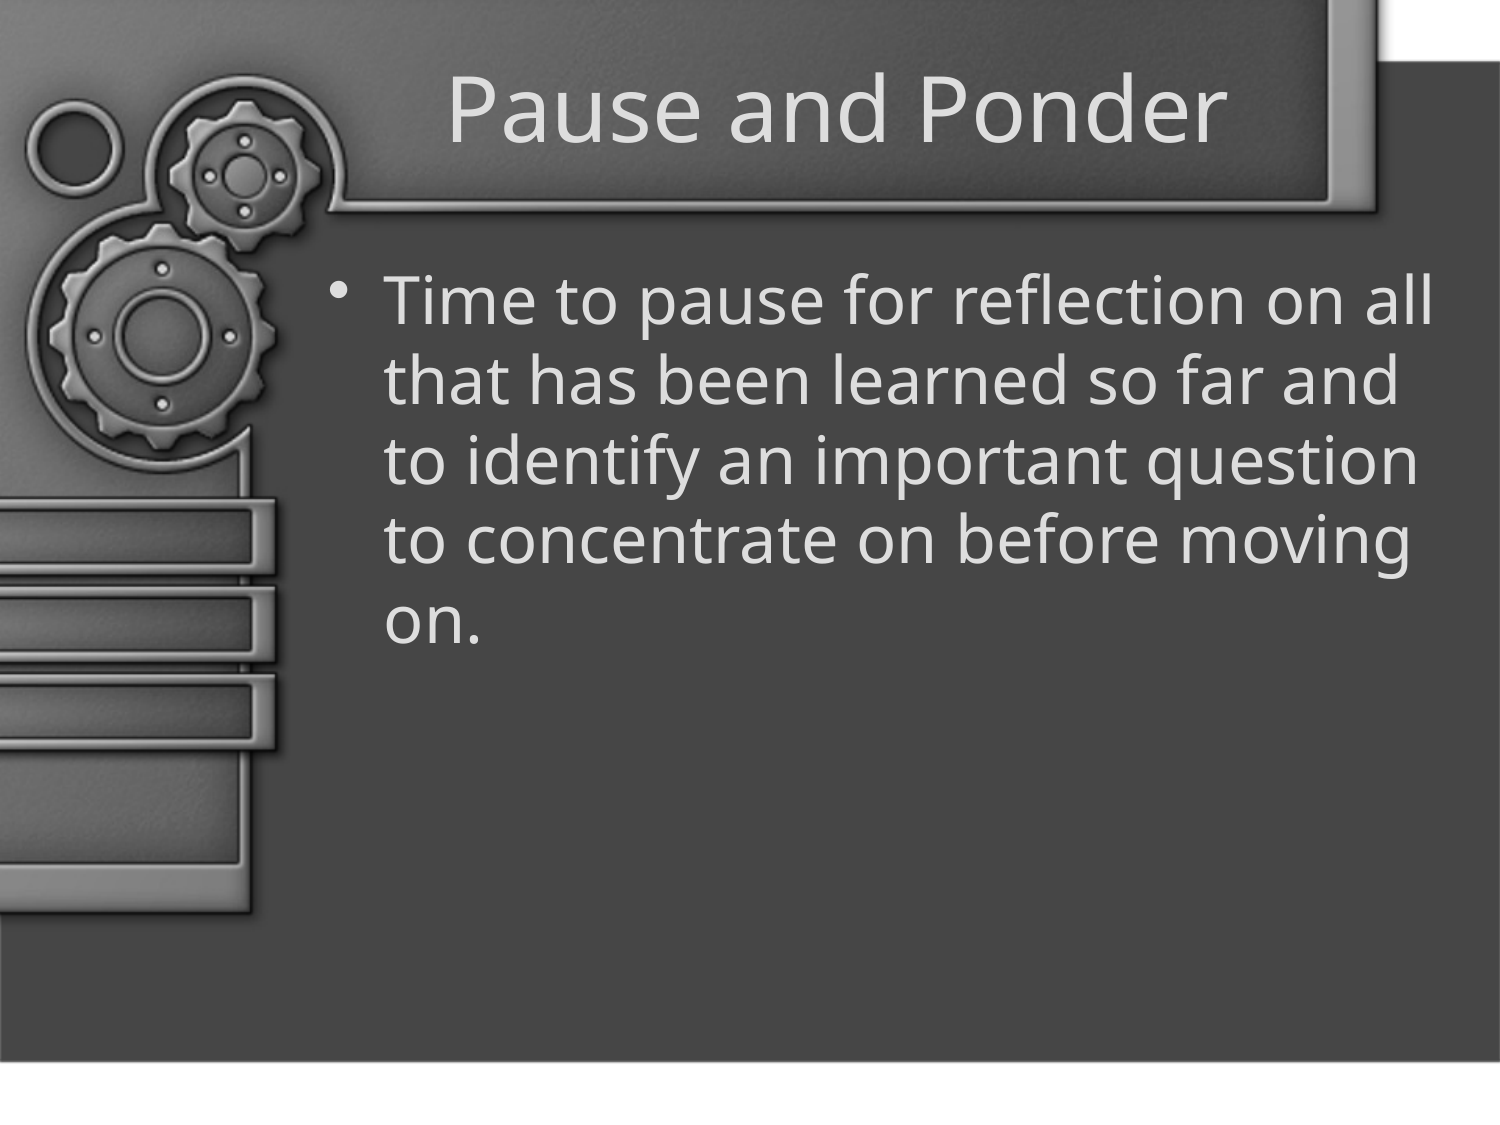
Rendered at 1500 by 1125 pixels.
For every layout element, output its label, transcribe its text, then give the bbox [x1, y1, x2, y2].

picture [0, 0, 1500, 1125]
title Pause and Ponder [362, 0, 1313, 213]
list Time to pause for reflection on all that has been learned so far and to identify an important question to concentrate on before moving on. [312, 249, 1463, 1000]
